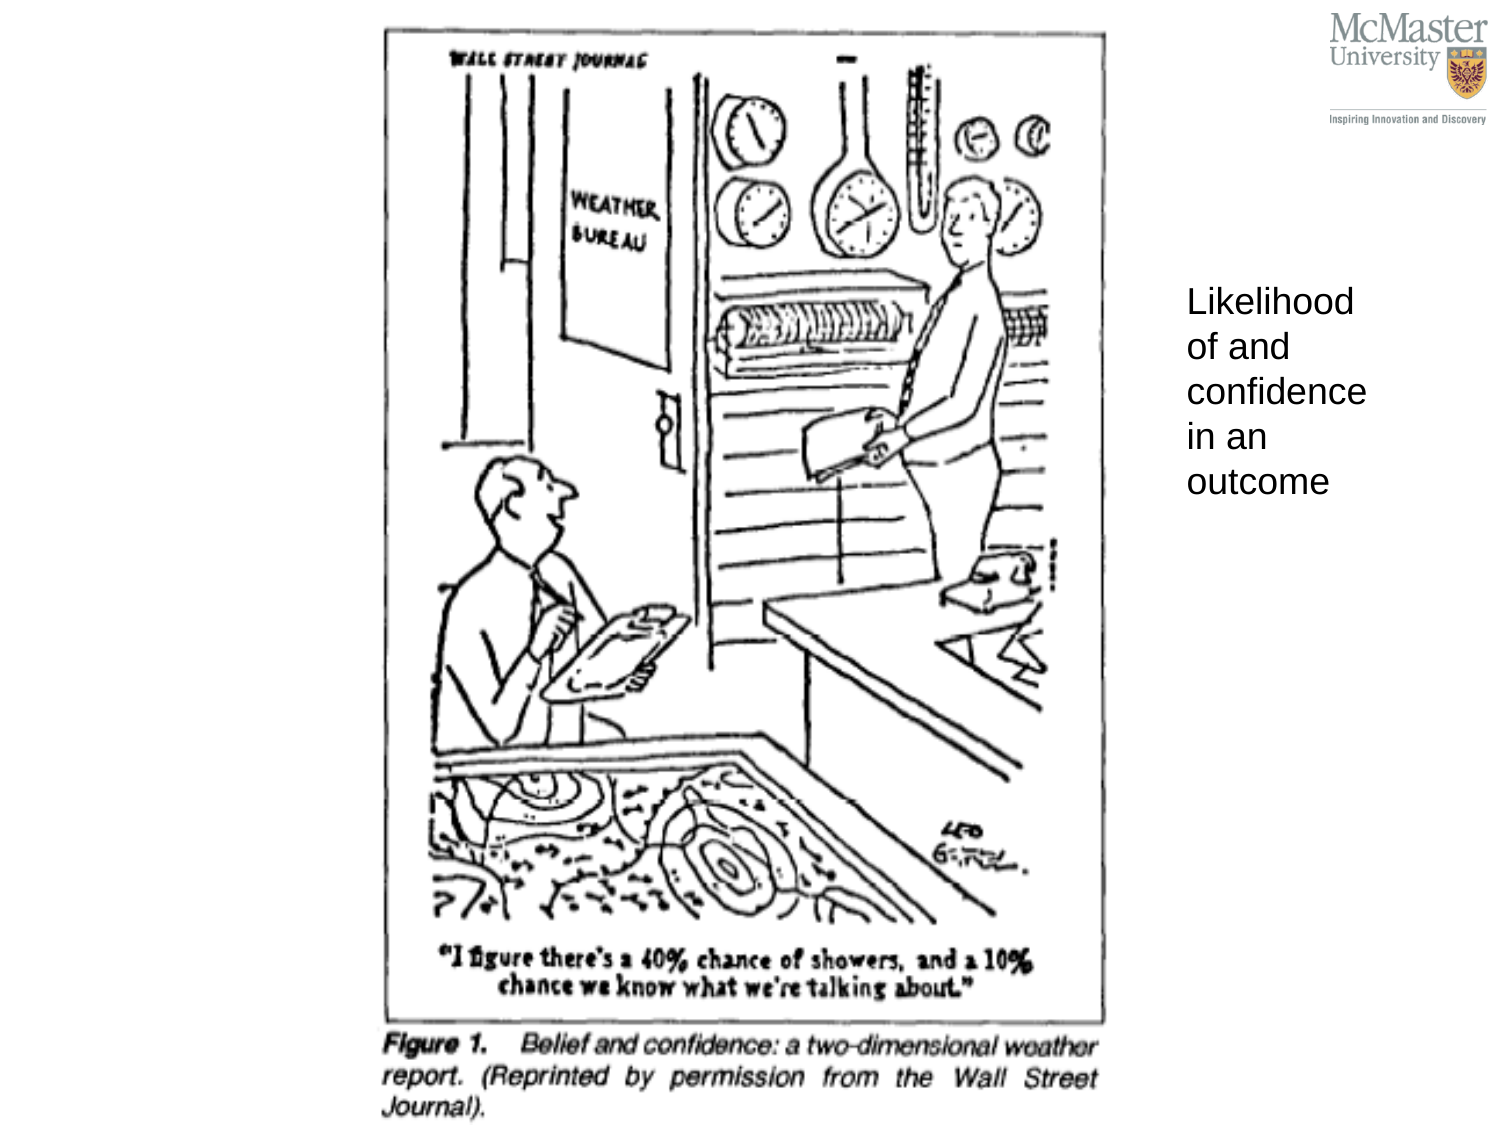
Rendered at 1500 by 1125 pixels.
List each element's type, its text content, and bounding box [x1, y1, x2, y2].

picture [1329, 12, 1488, 125]
picture [349, 0, 1146, 1125]
text_box Likelihood of and confidence in an outcome [1171, 269, 1407, 510]
